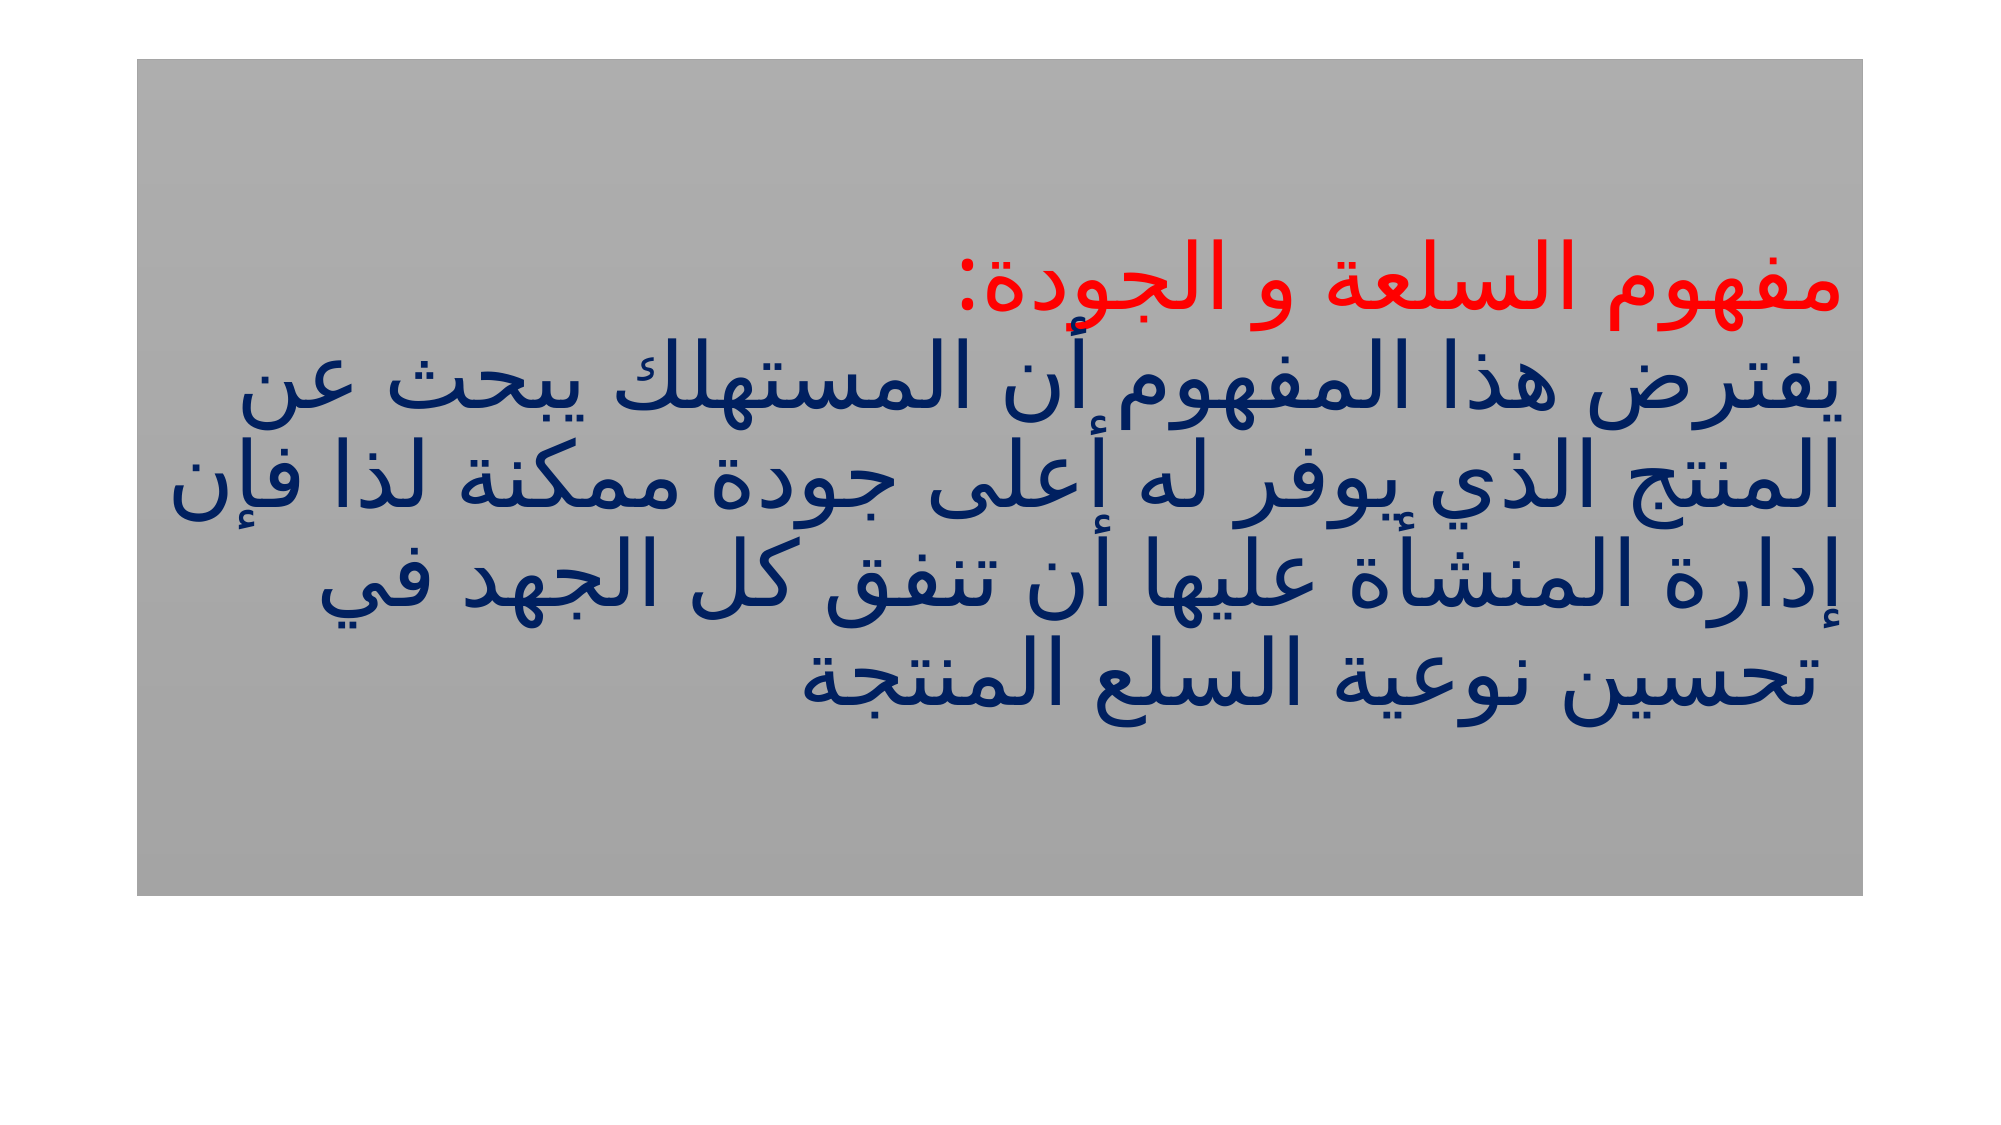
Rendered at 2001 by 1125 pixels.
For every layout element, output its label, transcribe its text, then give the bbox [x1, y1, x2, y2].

title مفهوم السلعة و الجودة: يفترض هذا المفهوم أن المستهلك يبحث عن المنتج الذي يوفر له أعلى جودة ممكنة لذا فإن إدارة المنشأة عليها أن تنفق كل الجهد في تحسين نوعية السلع المنتجة [137, 59, 1863, 896]
